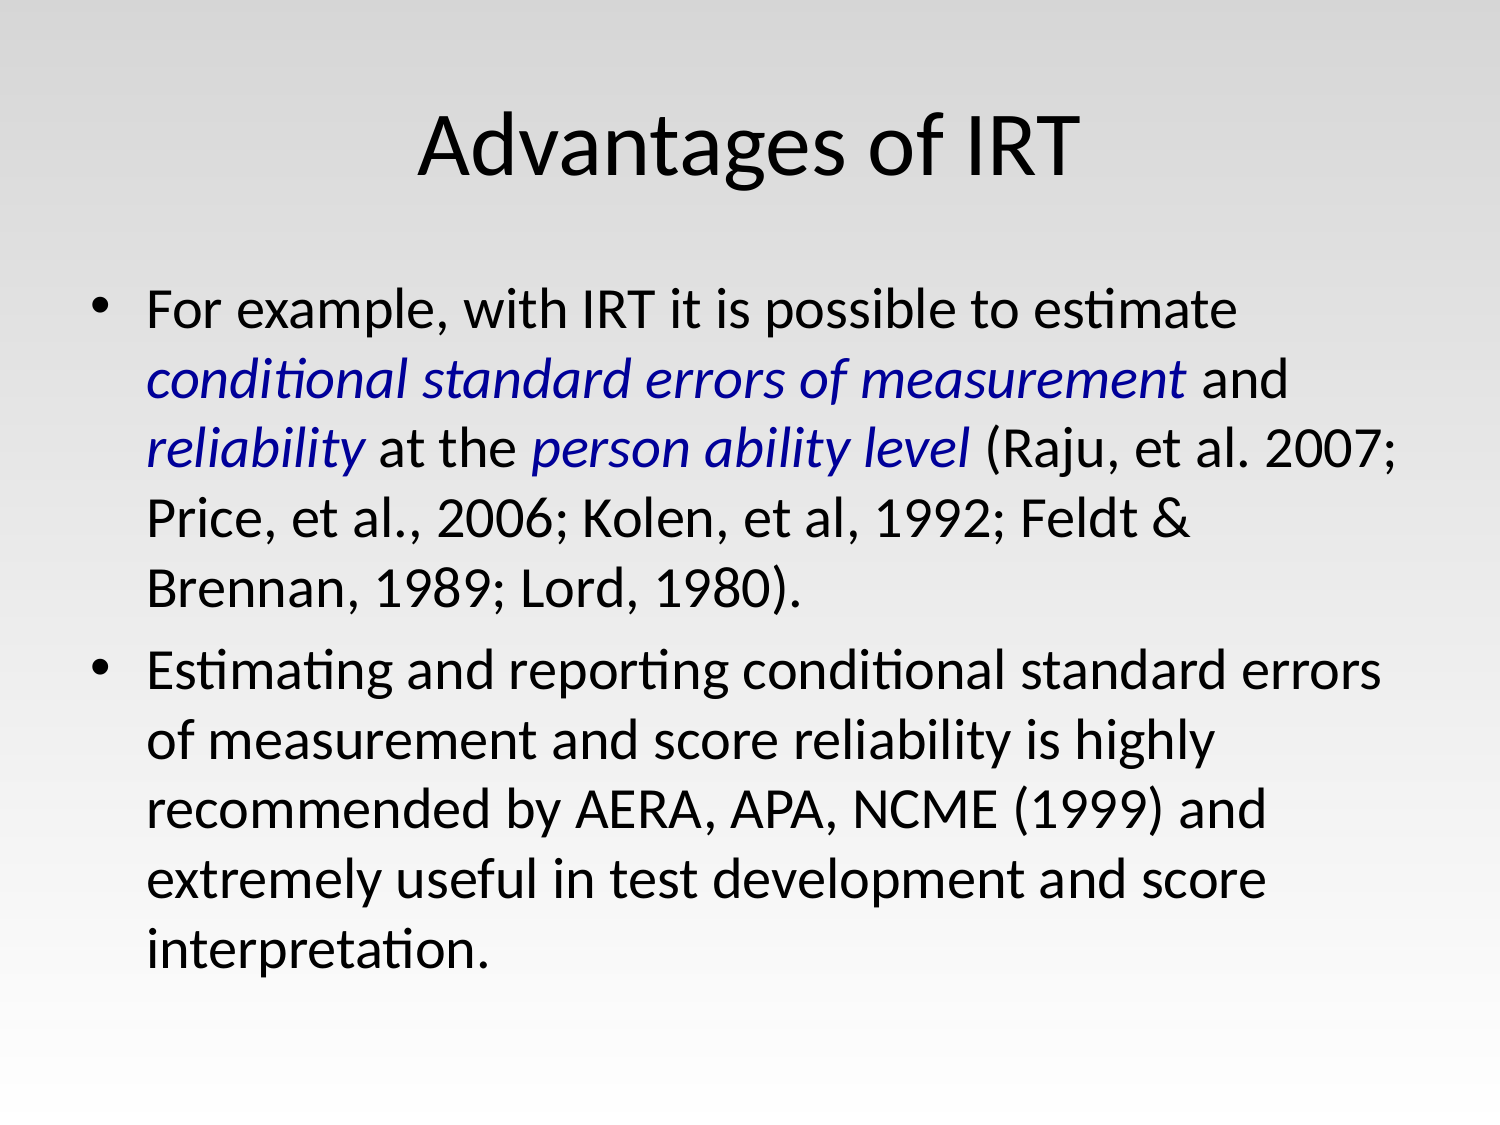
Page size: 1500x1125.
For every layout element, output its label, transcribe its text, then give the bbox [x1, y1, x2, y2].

title Advantages of IRT [75, 45, 1425, 233]
list For example, with IRT it is possible to estimate conditional standard errors of measurement and reliability at the person ability level (Raju, et al. 2007; Price, et al., 2006; Kolen, et al, 1992; Feldt & Brennan, 1989; Lord, 1980). Estimating and reporting conditional standard errors of measurement and score reliability is highly recommended by AERA, APA, NCME (1999) and extremely useful in test development and score interpretation. [75, 262, 1425, 1005]
